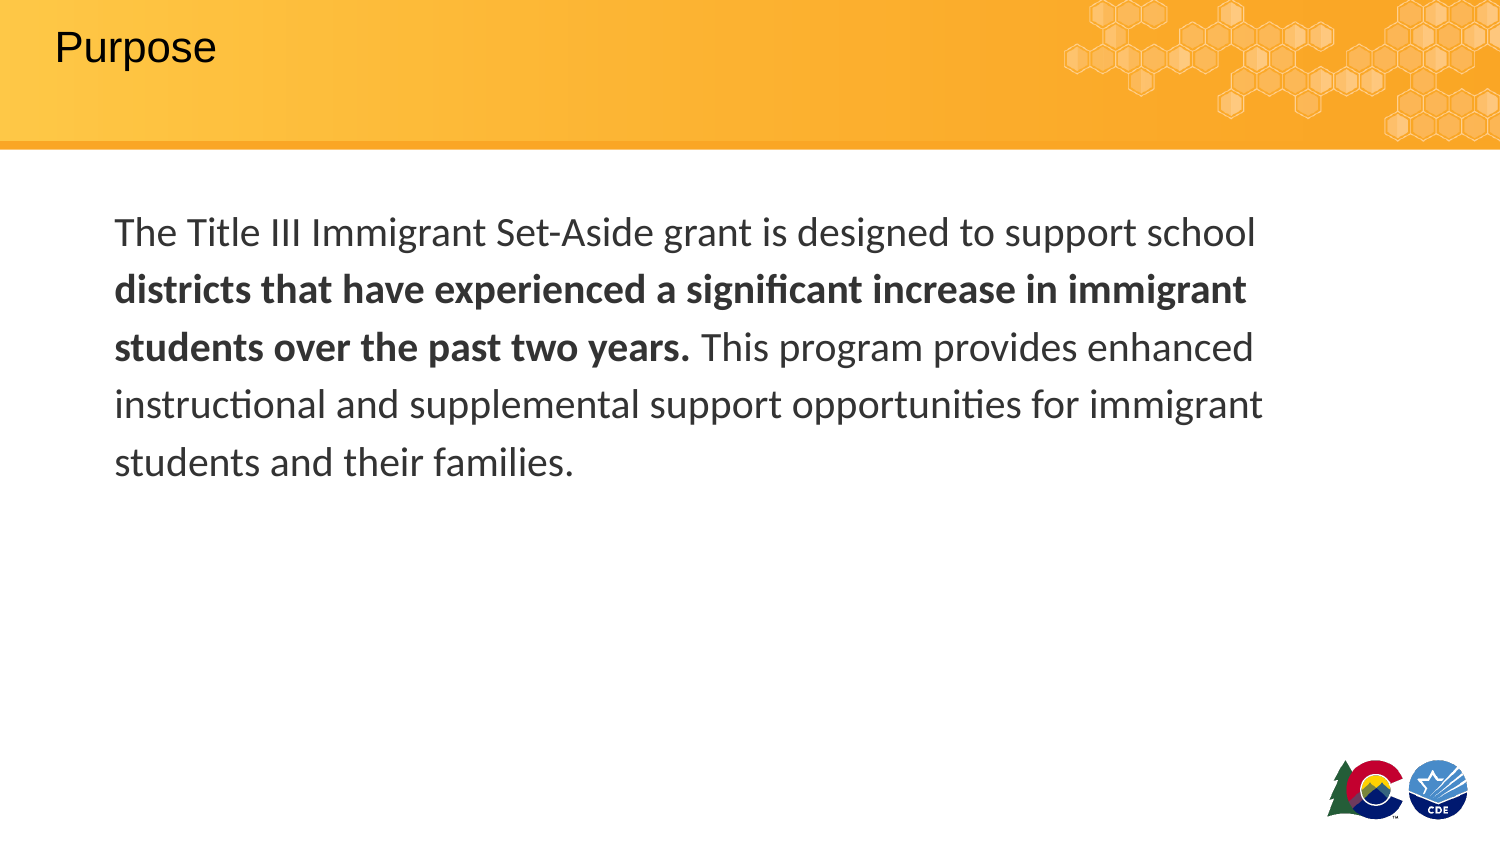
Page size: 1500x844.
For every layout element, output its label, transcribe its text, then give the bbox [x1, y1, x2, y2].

picture [0, 0, 1500, 150]
title Purpose [54, 25, 1047, 136]
picture [1326, 759, 1468, 820]
list The Title III Immigrant Set-Aside grant is designed to support school districts that have experienced a significant increase in immigrant students over the past two years. This program provides enhanced instructional and supplemental support opportunities for immigrant students and their families. [103, 191, 1389, 587]
